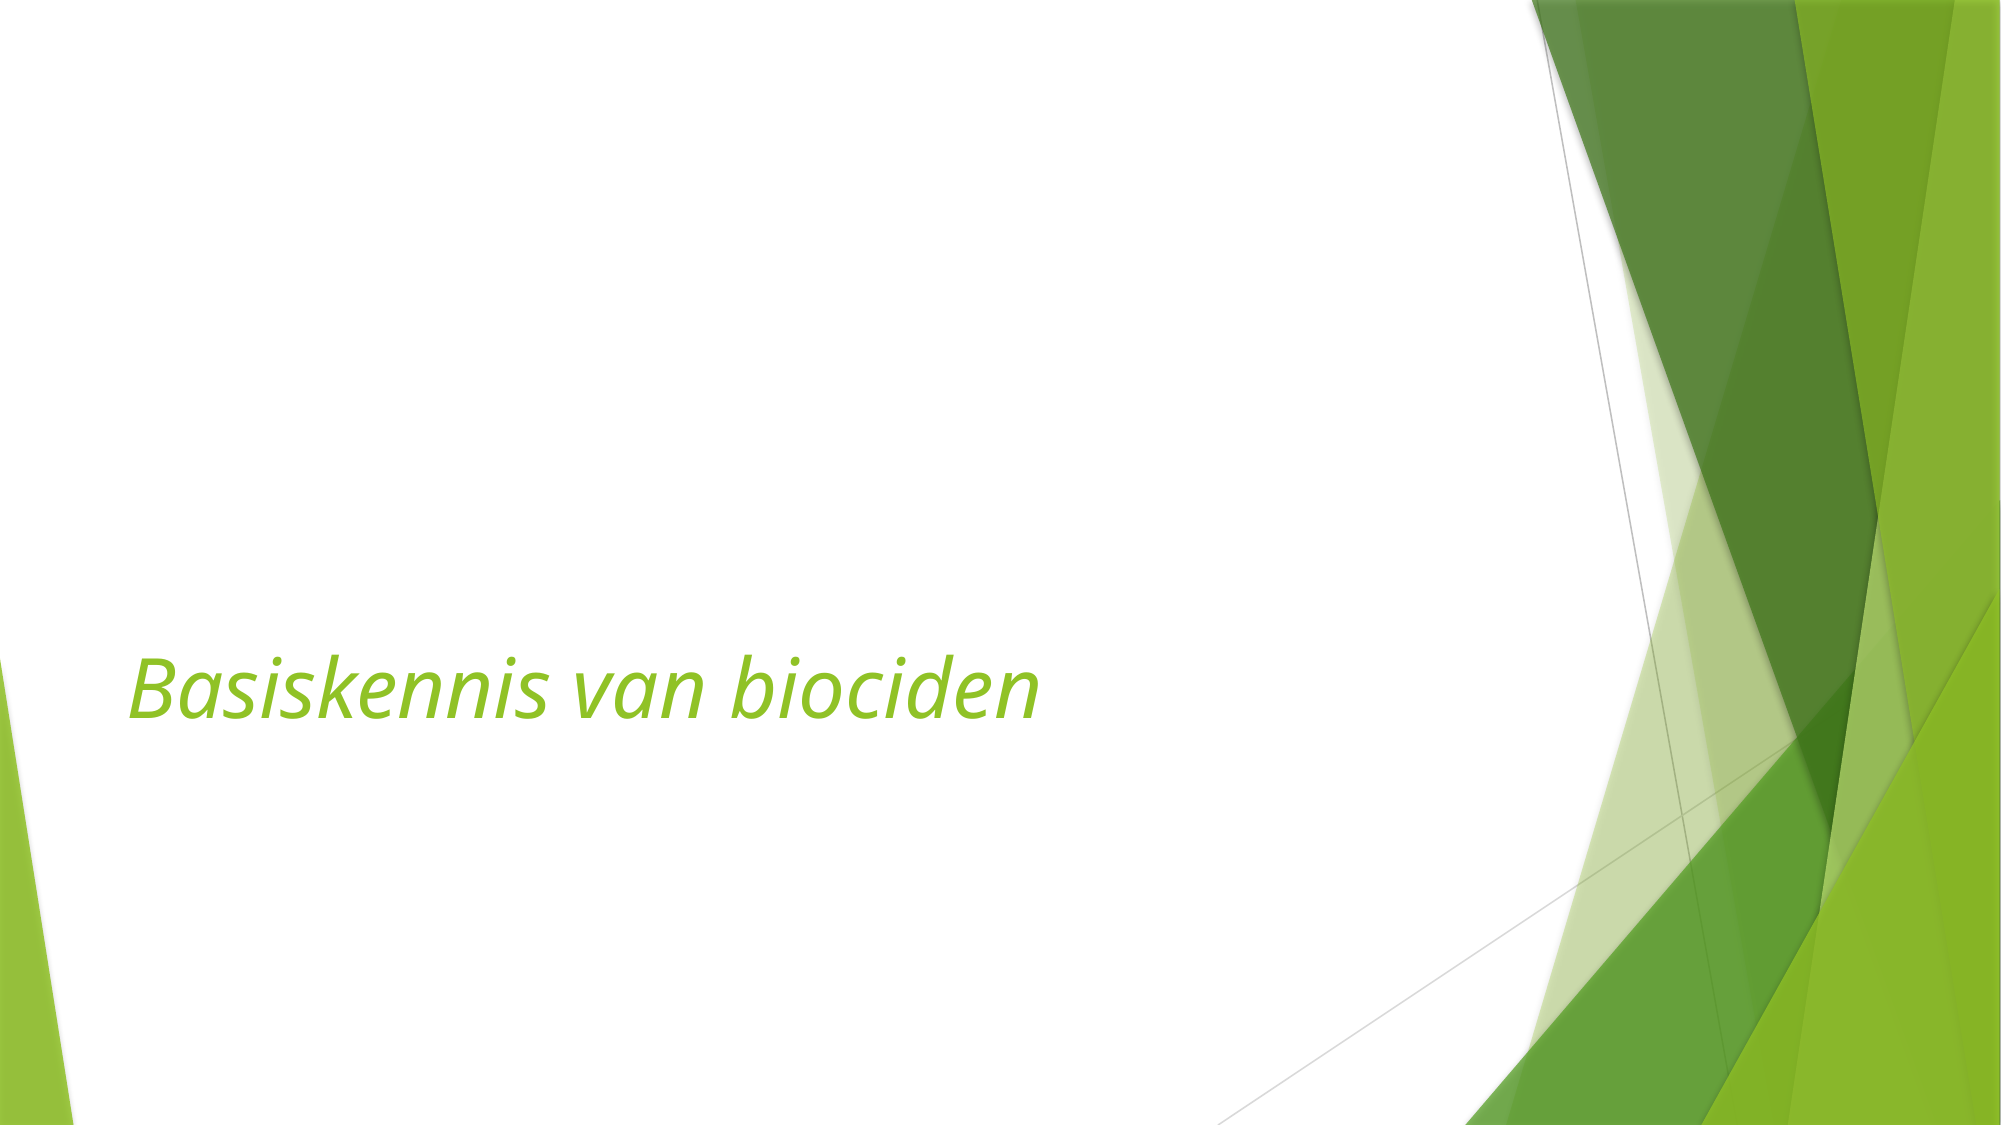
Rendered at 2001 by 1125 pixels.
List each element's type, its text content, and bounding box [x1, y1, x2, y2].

title Basiskennis van biociden [111, 443, 1522, 743]
